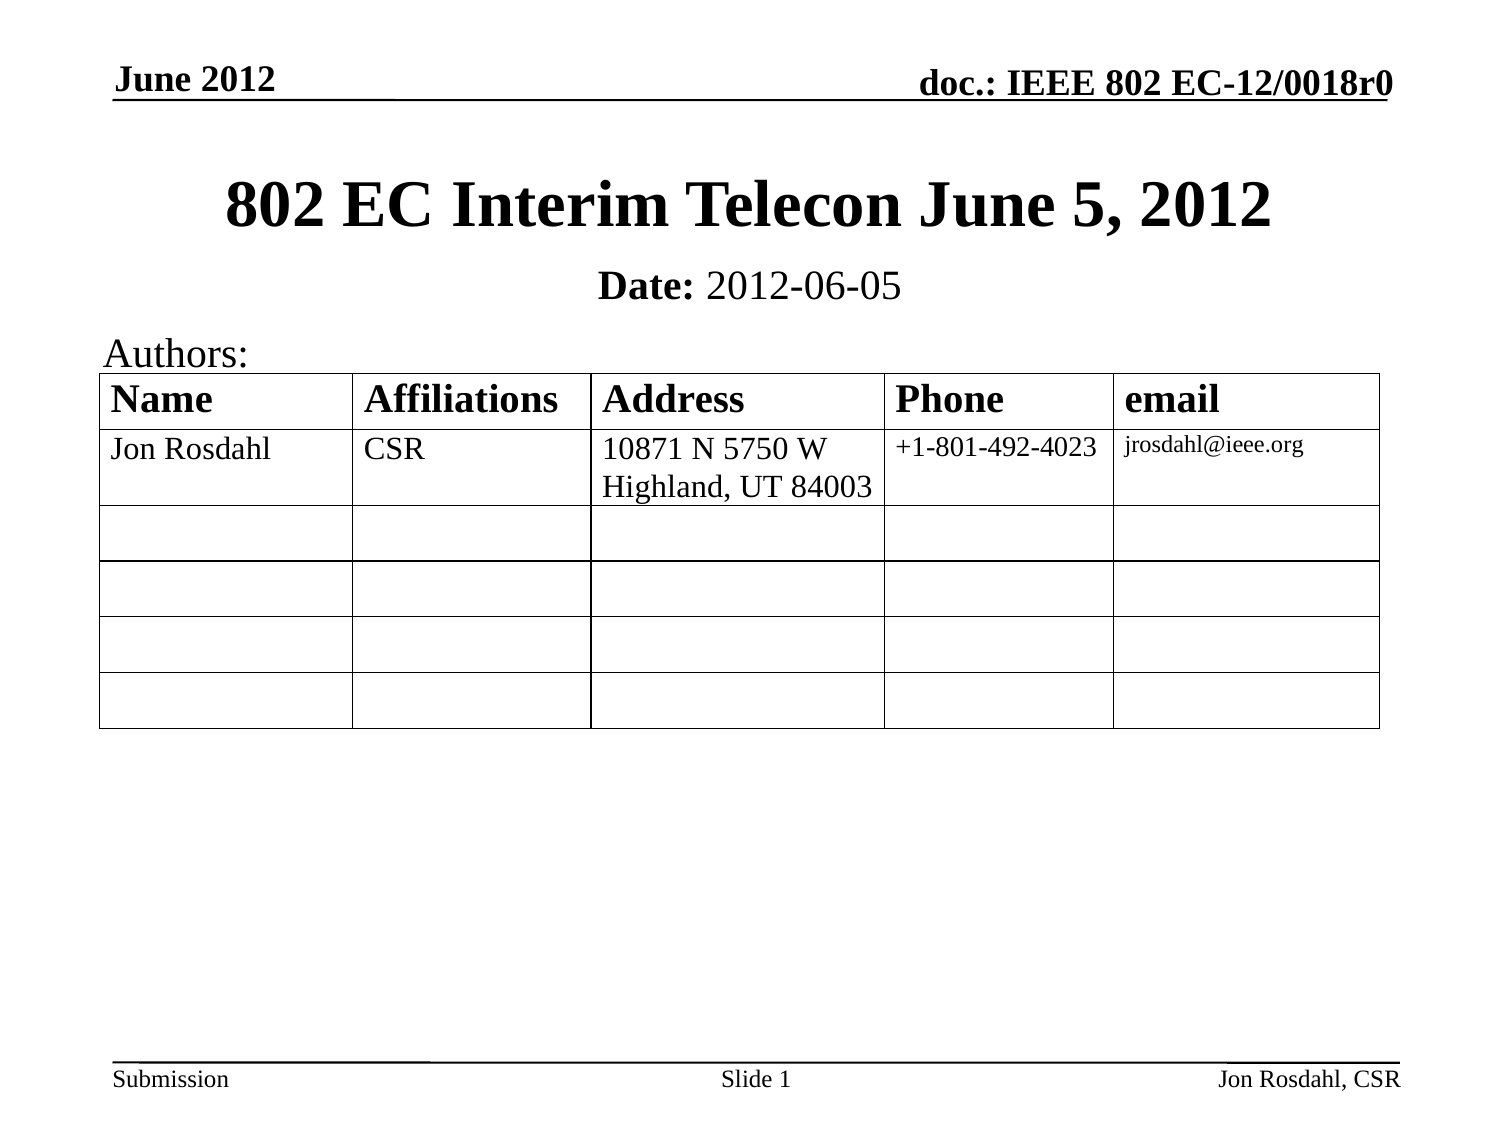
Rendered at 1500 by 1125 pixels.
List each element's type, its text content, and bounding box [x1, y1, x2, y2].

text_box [84, 373, 1410, 780]
slide_number Slide 1 [712, 1061, 800, 1123]
footer Jon Rosdahl, CSR [902, 1061, 1402, 1093]
list Date: 2012-06-05 [112, 249, 1388, 316]
text_box Authors: [87, 318, 325, 371]
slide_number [114, 54, 493, 100]
title 802 EC Interim Telecon June 5, 2012 [112, 112, 1388, 249]
